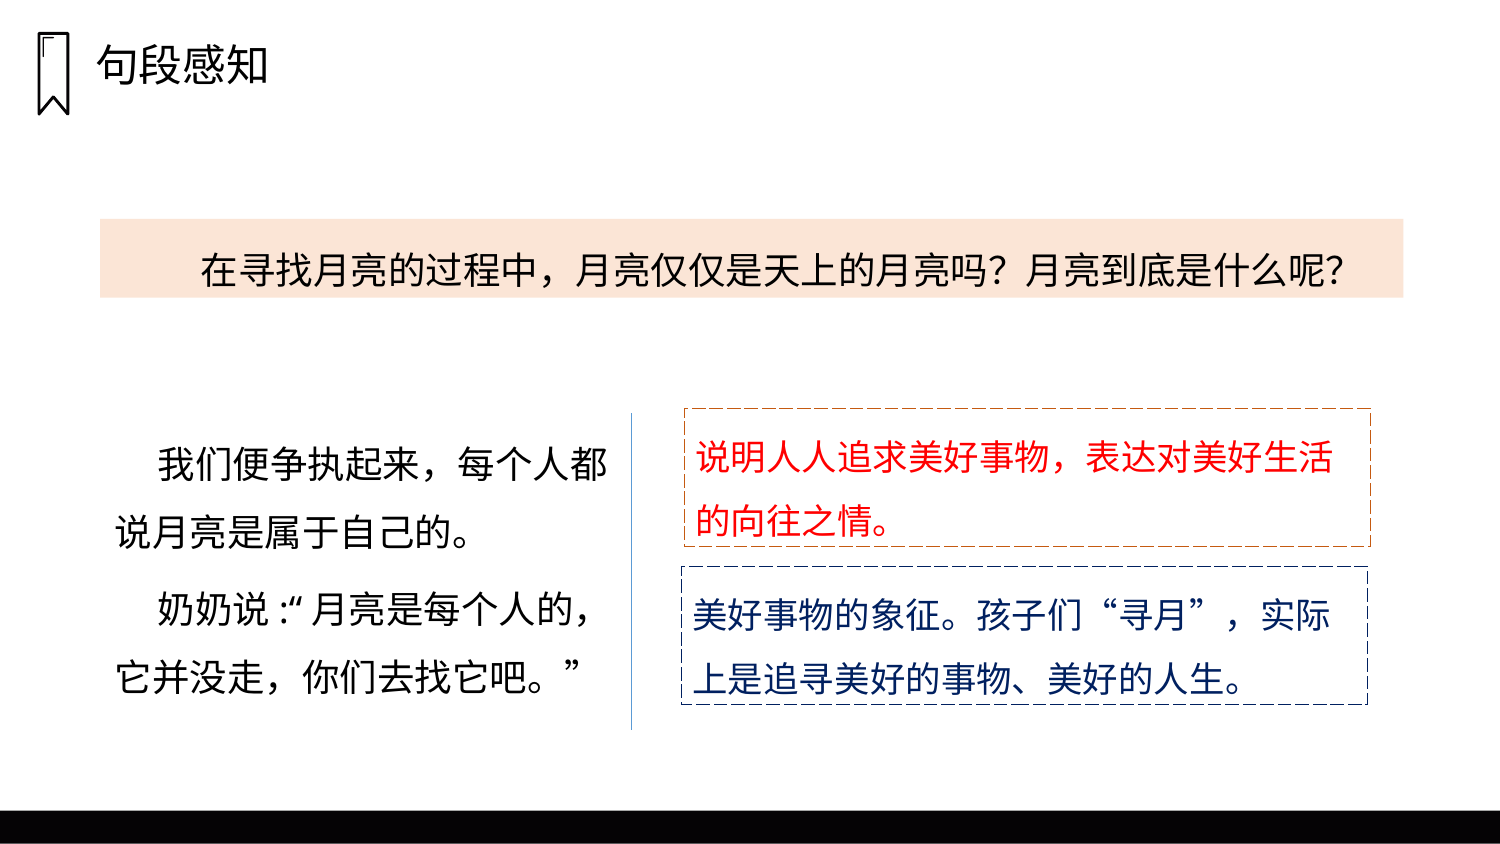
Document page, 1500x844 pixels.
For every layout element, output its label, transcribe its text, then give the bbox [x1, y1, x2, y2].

text_box 在寻找月亮的过程中，月亮仅仅是天上的月亮吗？月亮到底是什么呢？ [100, 218, 1404, 298]
text_box 说明人人追求美好事物，表达对美好生活的向往之情。 [684, 408, 1371, 547]
text_box 美好事物的象征。孩子们“寻月”，实际上是追寻美好的事物、美好的人生。 [681, 566, 1368, 705]
text_box 我们便争执起来，每个人都说月亮是属于自己的。 奶奶说:“月亮是每个人的，它并没走，你们去找它吧。” [103, 413, 631, 704]
text_box 句段感知 [83, 32, 282, 96]
